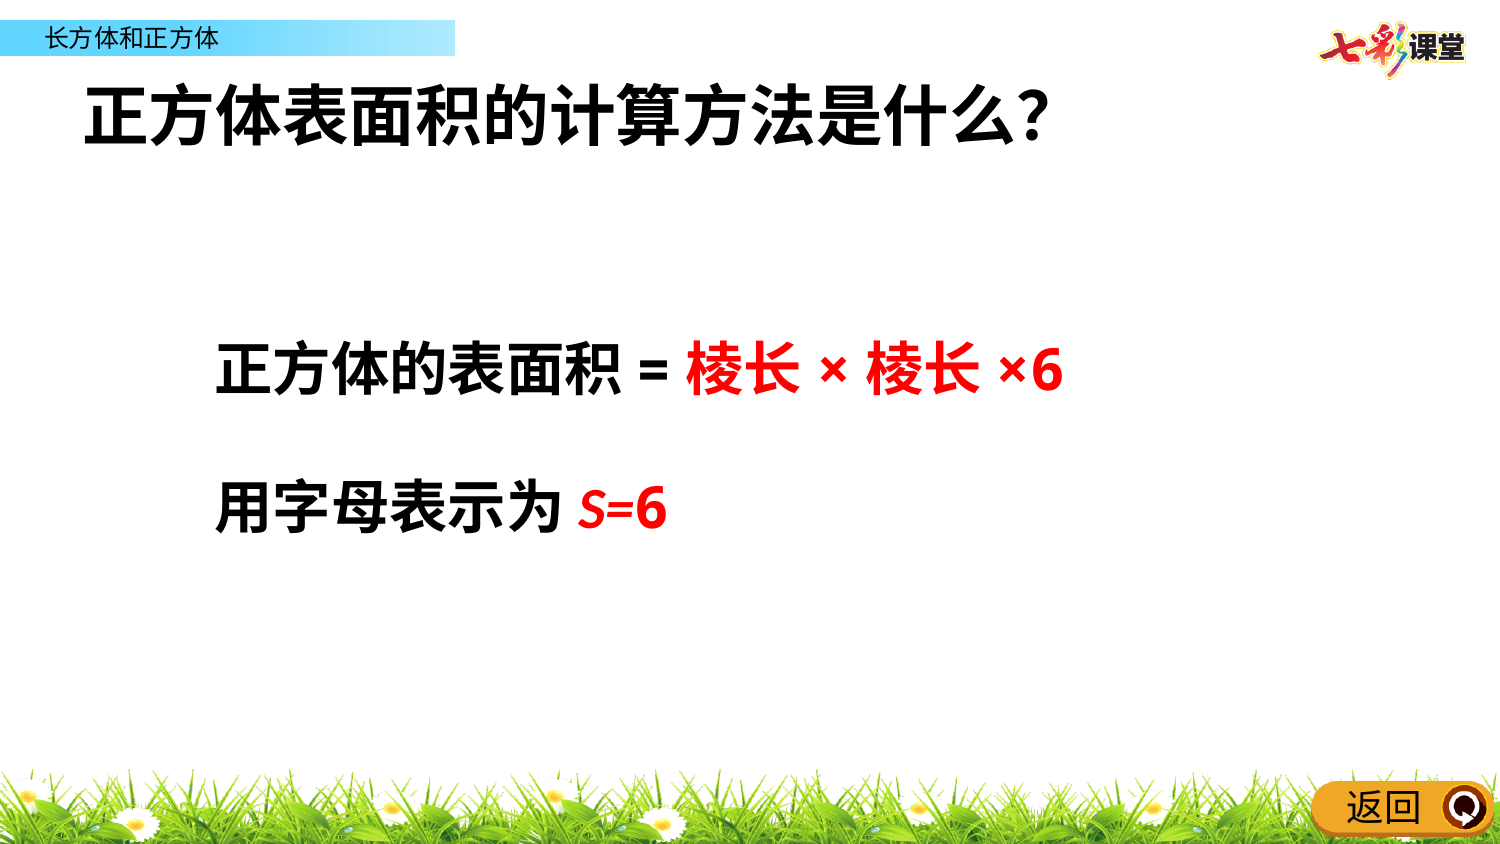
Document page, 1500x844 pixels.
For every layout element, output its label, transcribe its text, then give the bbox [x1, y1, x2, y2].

text_box 正方体的表面积=棱长×棱长×6 [203, 312, 1297, 408]
text_box 正方体表面积的计算方法是什么？ [70, 51, 1340, 159]
picture [1316, 20, 1468, 80]
picture [0, 769, 1500, 844]
